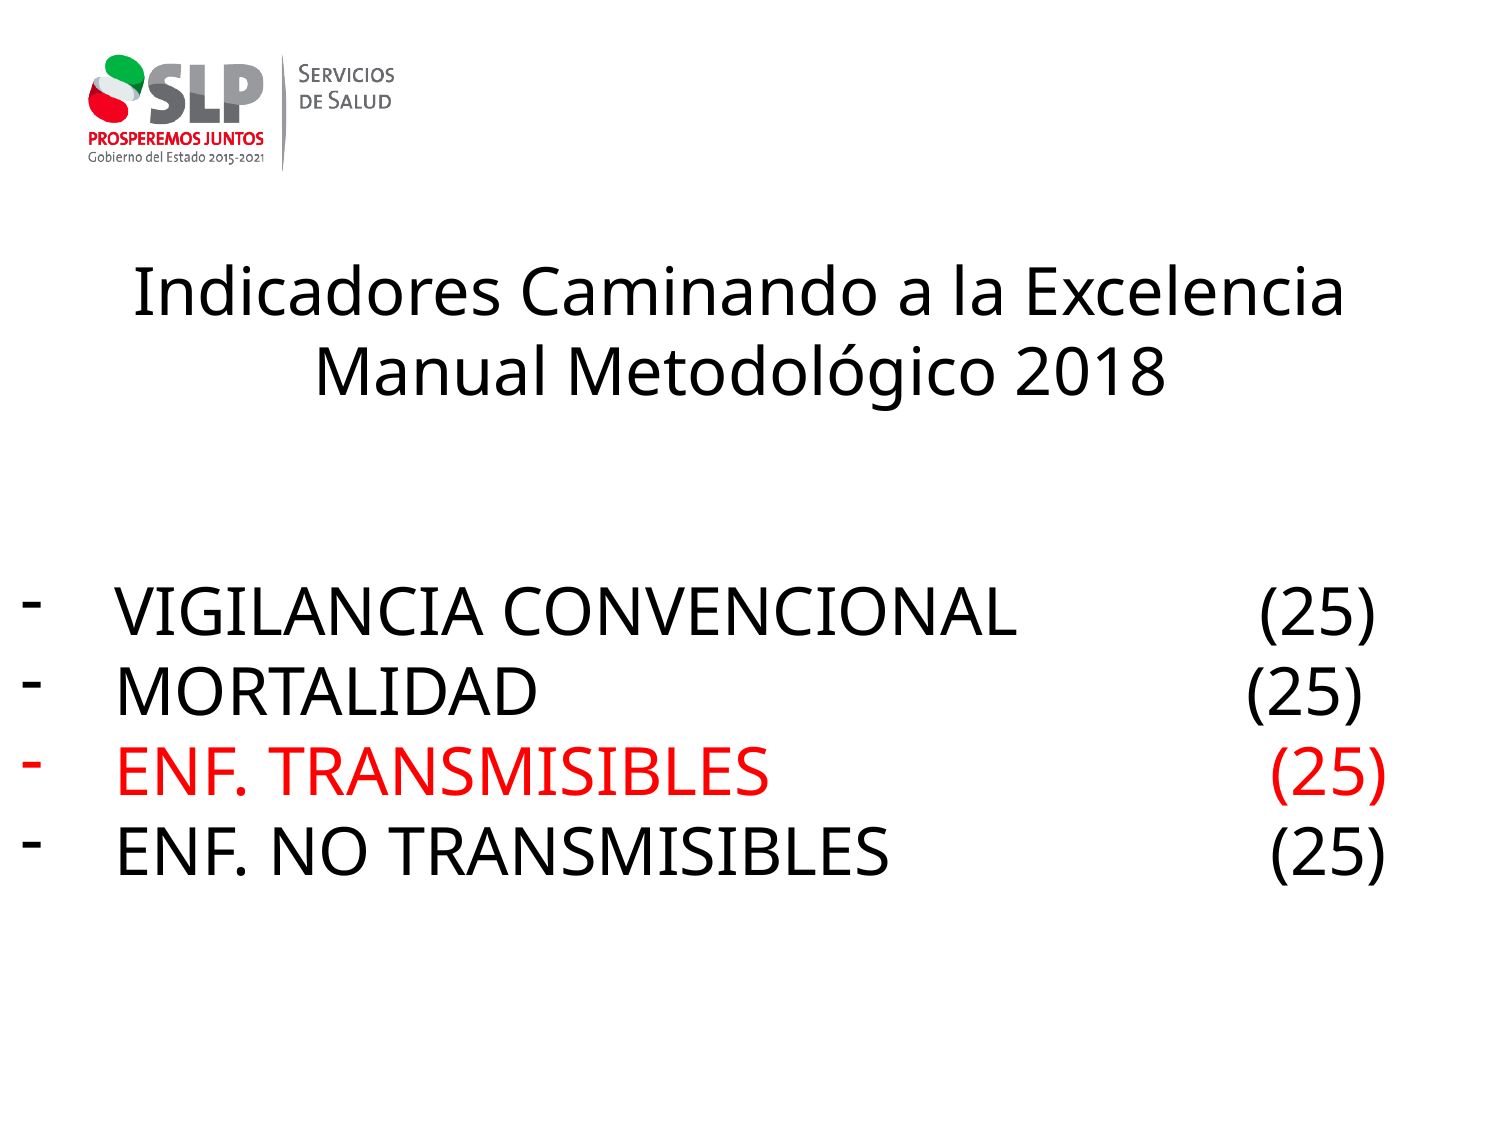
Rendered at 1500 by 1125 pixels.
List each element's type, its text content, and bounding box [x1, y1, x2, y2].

picture [88, 54, 394, 172]
text_box Indicadores Caminando a la Excelencia Manual Metodológico 2018 VIGILANCIA CONVENCIONAL (25) MORTALIDAD (25) ENF. TRANSMISIBLES (25) ENF. NO TRANSMISIBLES (25) [5, 241, 1477, 897]
